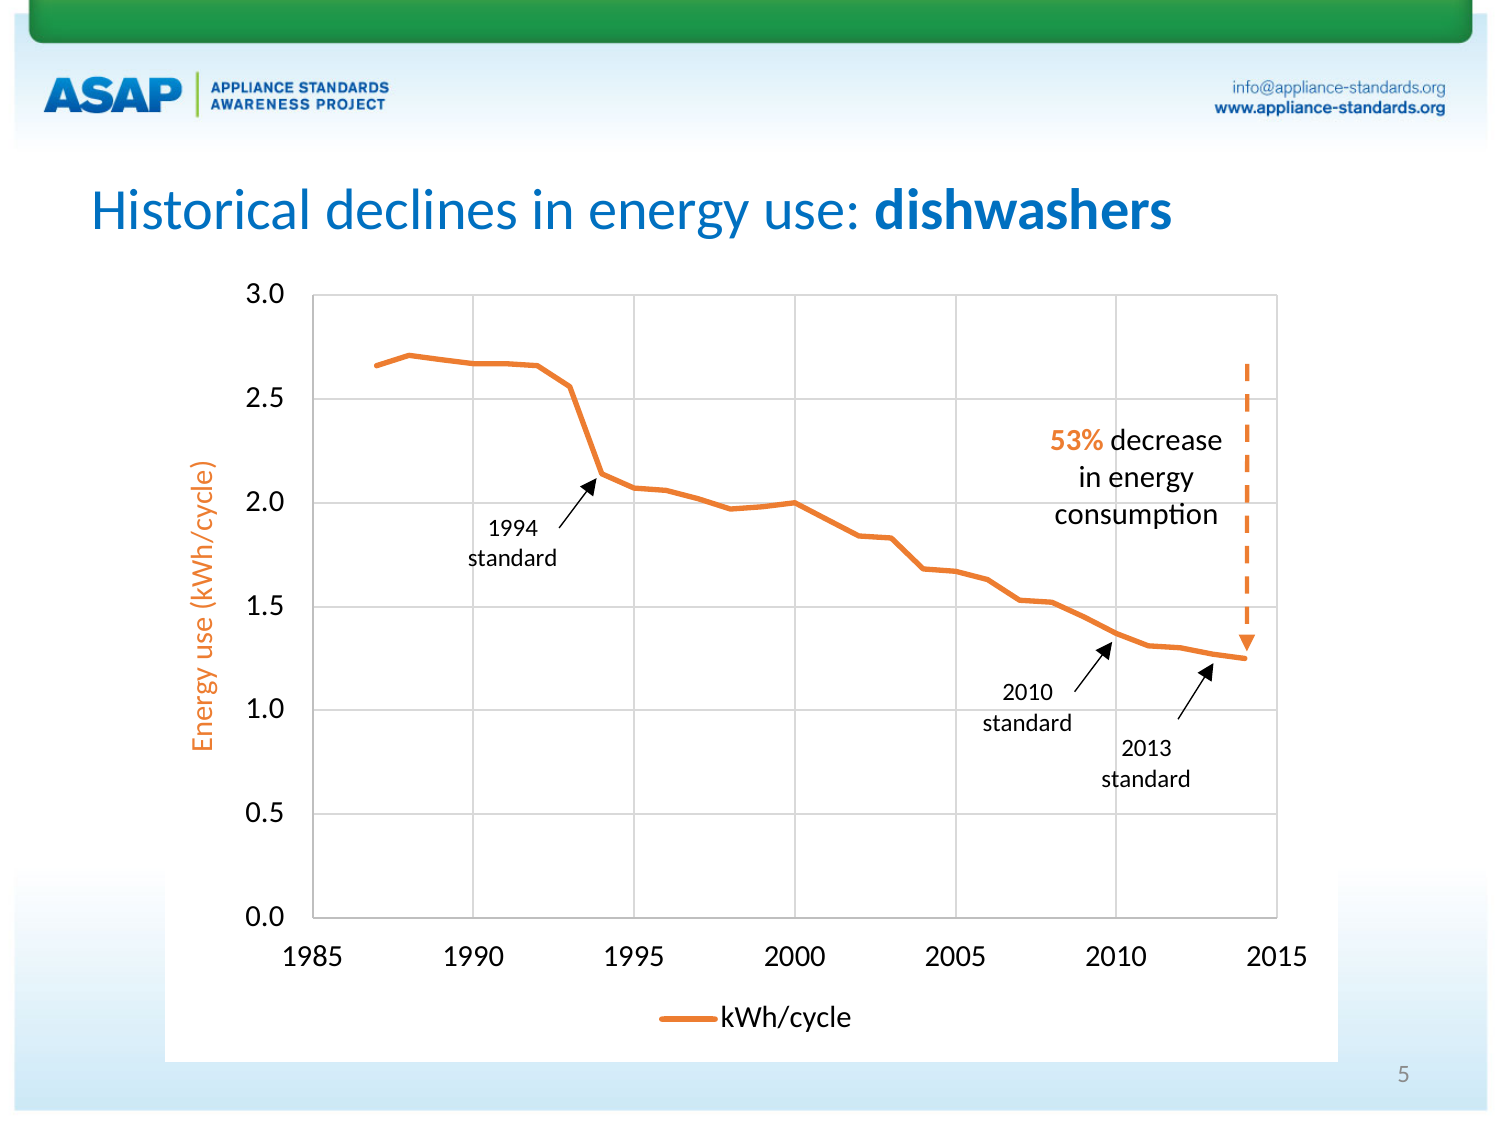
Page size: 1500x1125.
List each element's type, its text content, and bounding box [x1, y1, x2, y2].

slide_number 5 [1074, 1042, 1425, 1103]
picture [0, 0, 1500, 1125]
title Historical declines in energy use: dishwashers [76, 149, 1427, 263]
